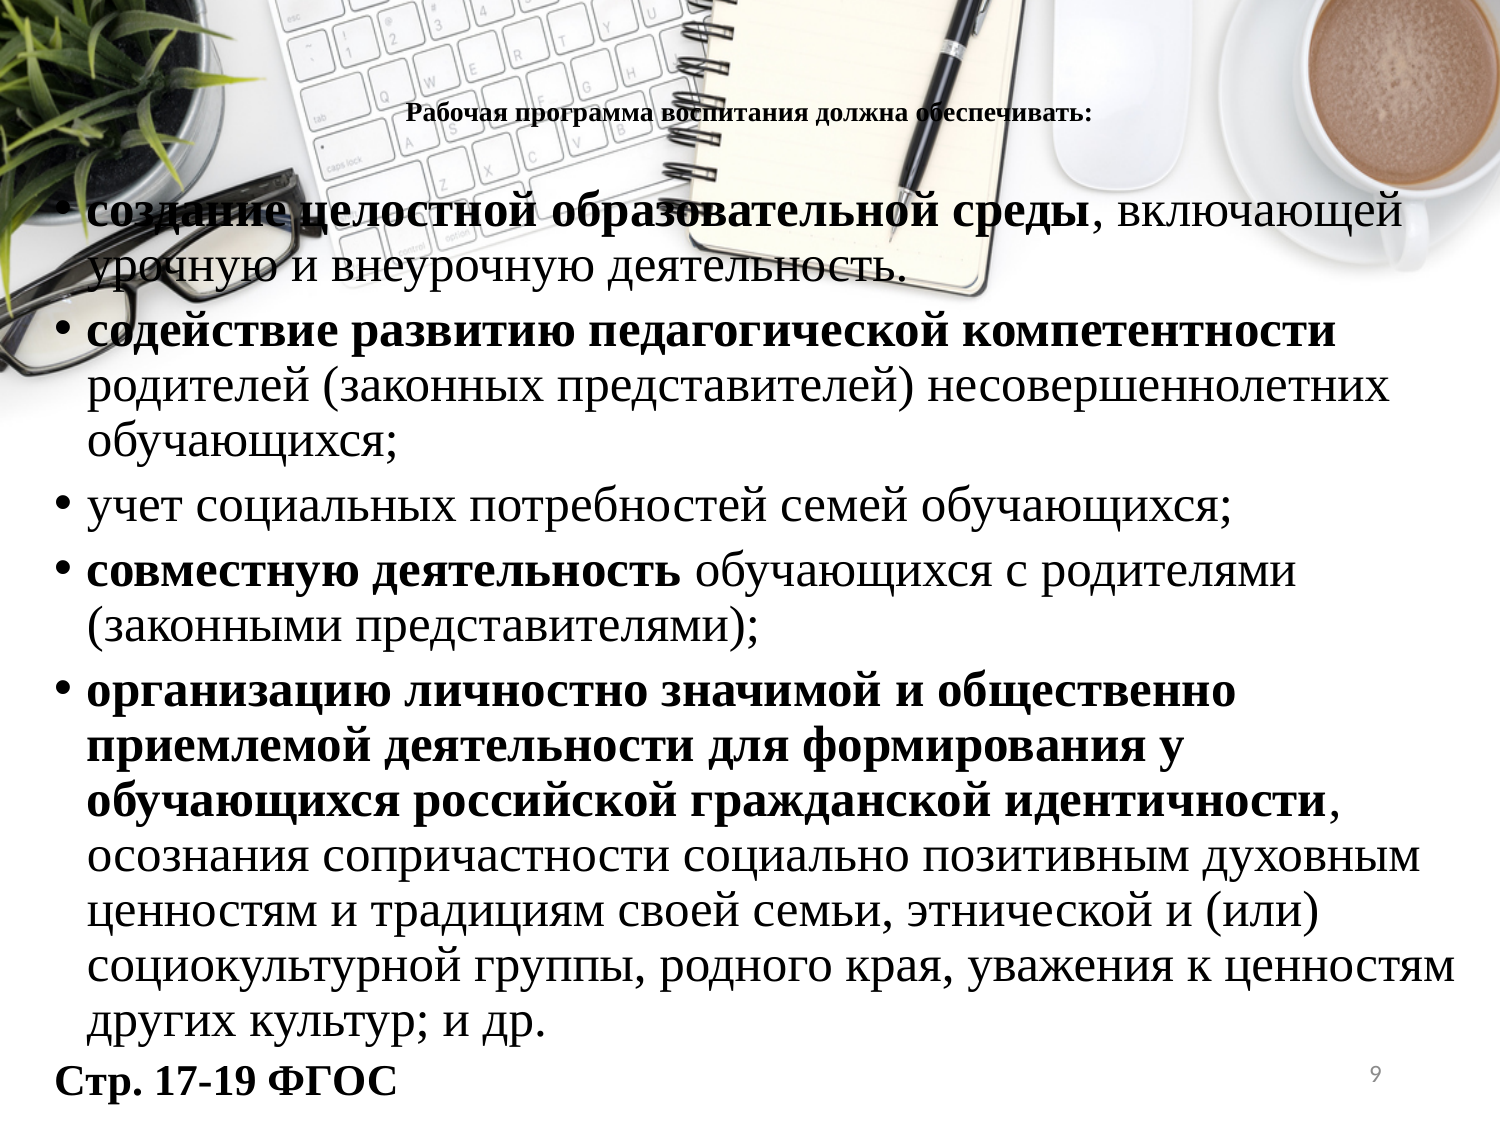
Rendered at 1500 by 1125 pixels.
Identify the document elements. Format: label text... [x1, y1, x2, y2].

title Рабочая программа воспитания должна обеспечивать: [103, 59, 1397, 175]
picture [0, 0, 1500, 1125]
list создание целостной образовательной среды, включающей урочную и внеурочную деятельность. содействие развитию педагогической компетентности родителей (законных представителей) несовершеннолетних обучающихся; учет социальных потребностей семей обучающихся; совместную деятельность обучающихся с родителями (законными представителями); организацию личностно значимой и общественно приемлемой деятельности для формирования у обучающихся российской гражданской идентичности, осознания сопричастности социально позитивным духовным ценностям и традициям своей семьи, этнической и (или) социокультурной группы, родного края, уважения к ценностям других культур; и др. Стр. 17-19 ФГОС [39, 175, 1500, 1125]
slide_number 9 [1059, 1042, 1397, 1103]
